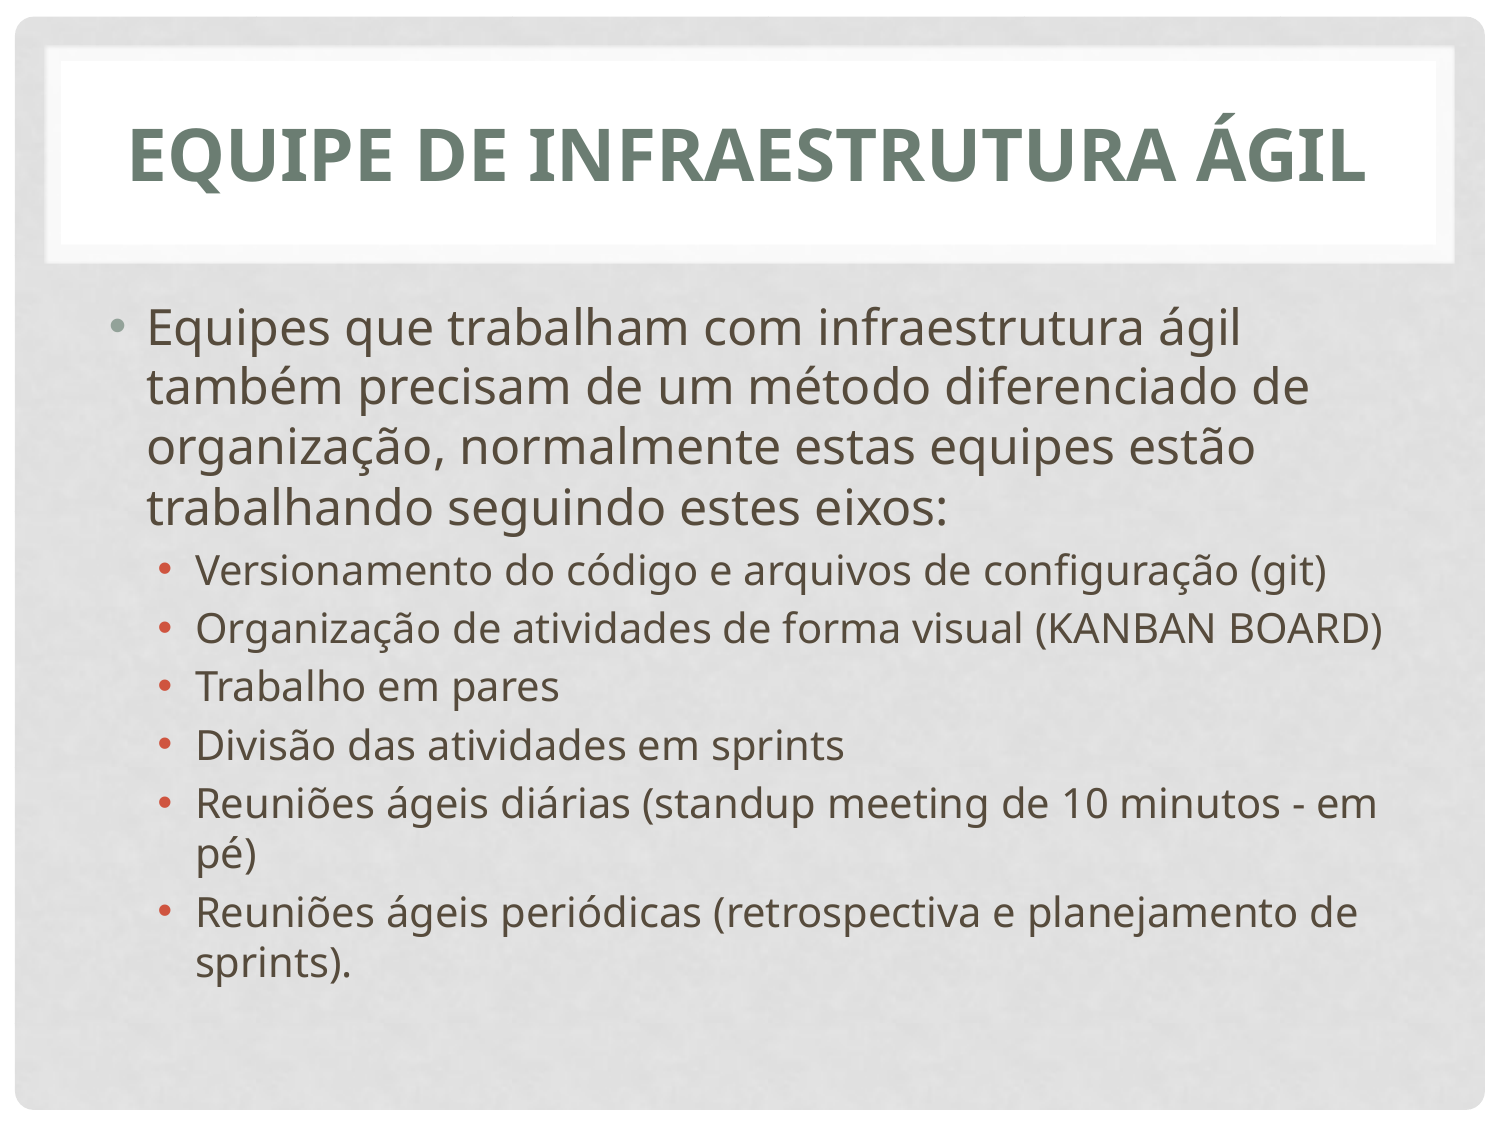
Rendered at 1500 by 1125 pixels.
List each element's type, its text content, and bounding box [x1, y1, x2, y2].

title Equipe de infraestrutura ágil [69, 66, 1425, 238]
list Equipes que trabalham com infraestrutura ágil também precisam de um método diferenciado de organização, normalmente estas equipes estão trabalhando seguindo estes eixos: Versionamento do código e arquivos de configuração (git) Organização de atividades de forma visual (KANBAN BOARD) Trabalho em pares Divisão das atividades em sprints Reuniões ágeis diárias (standup meeting de 10 minutos - em pé) Reuniões ágeis periódicas (retrospectiva e planejamento de sprints). [75, 287, 1425, 1058]
